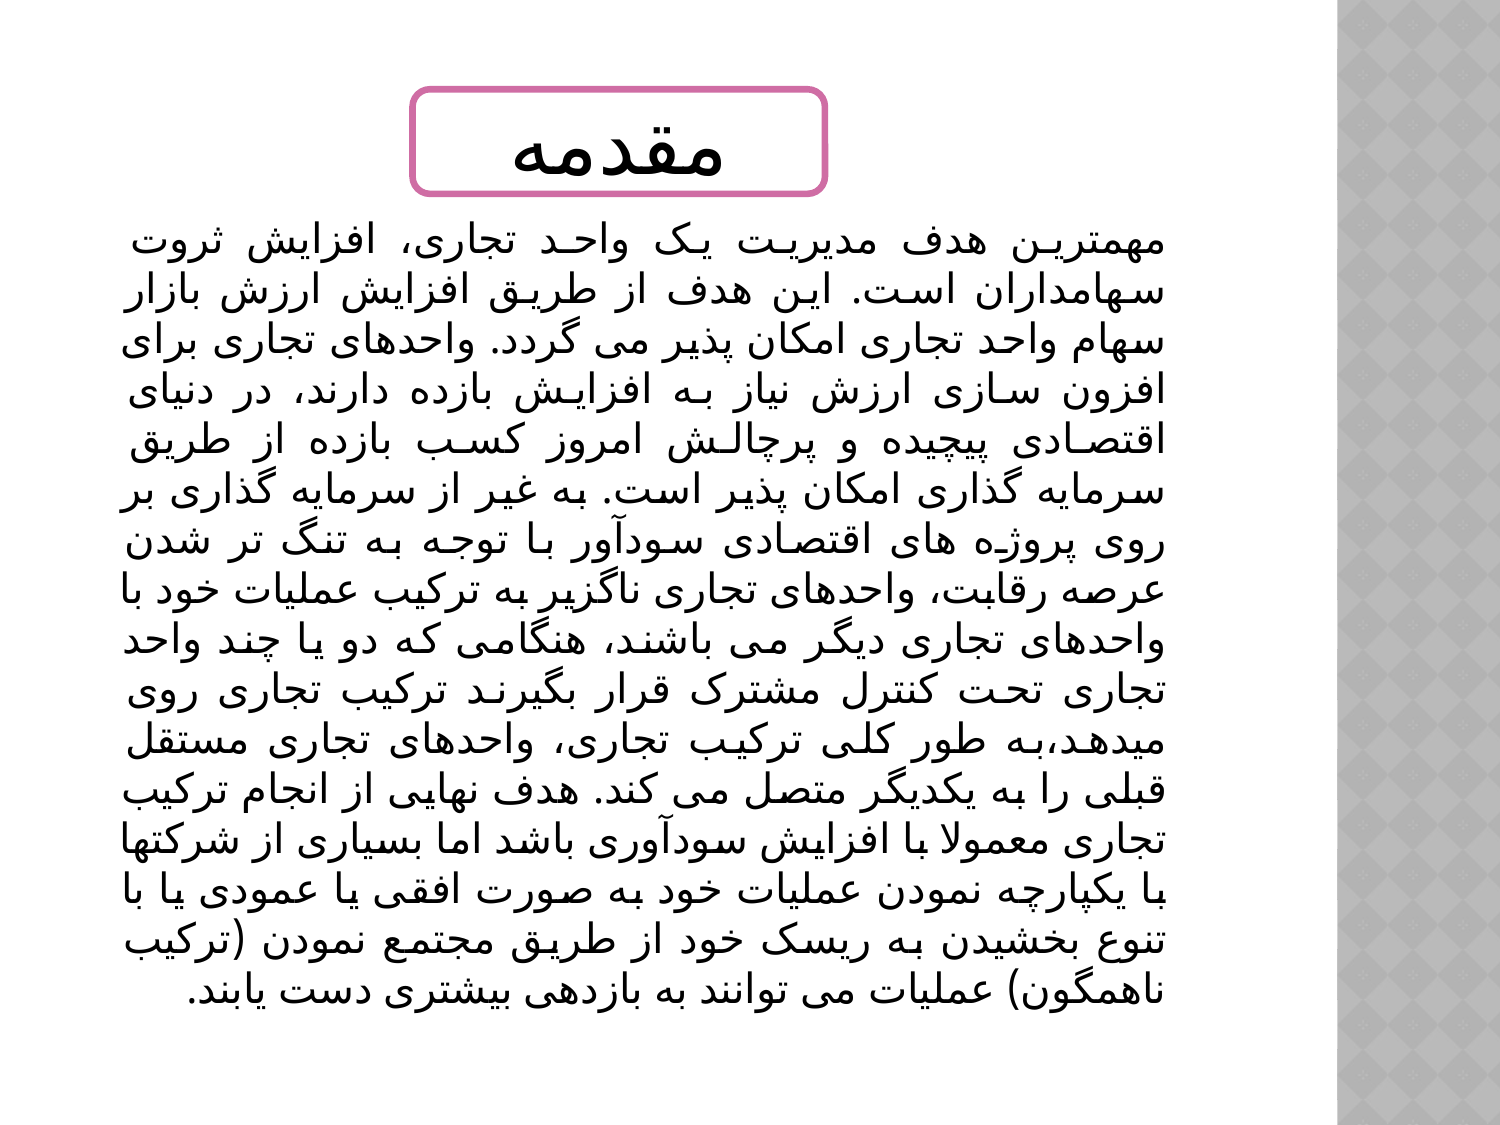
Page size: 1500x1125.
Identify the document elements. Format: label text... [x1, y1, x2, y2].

text_box مهمترین هدف مدیریت یک واحد تجاری، افزایش ثروت سهامداران است. این هدف از طریق افزایش ارزش بازار سهام واحد تجاری امکان پذیر می گردد. واحدهای تجاری برای افزون سازی ارزش نیاز به افزایش بازده دارند، در دنیای اقتصادی پیچیده و پرچالش امروز کسب بازده از طریق سرمایه گذاری امکان پذیر است. به غیر از سرمایه گذاری بر روی پروژه های اقتصادی سودآور با توجه به تنگ تر شدن عرصه رقابت، واحدهای تجاری ناگزیر به ترکیب عملیات خود با واحدهای تجاری دیگر می باشند، هنگامی که دو یا چند واحد تجاری تحت کنترل مشترک قرار بگیرند ترکیب تجاری روی میدهد،به طور کلی ترکیب تجاری، واحدهای تجاری مستقل قبلی را به یکدیگر متصل می کند. هدف نهایی از انجام ترکیب تجاری معمولا با افزایش سودآوری باشد اما بسیاری از شرکتها با یکپارچه نمودن عملیات خود به صورت افقی یا عمودی یا با تنوع بخشیدن به ریسک خود از طریق مجتمع نمودن (ترکیب ناهمگون) عملیات می توانند به بازدهی بیشتری دست یابند. [103, 204, 1182, 1020]
text_box مقدمه [409, 85, 829, 198]
